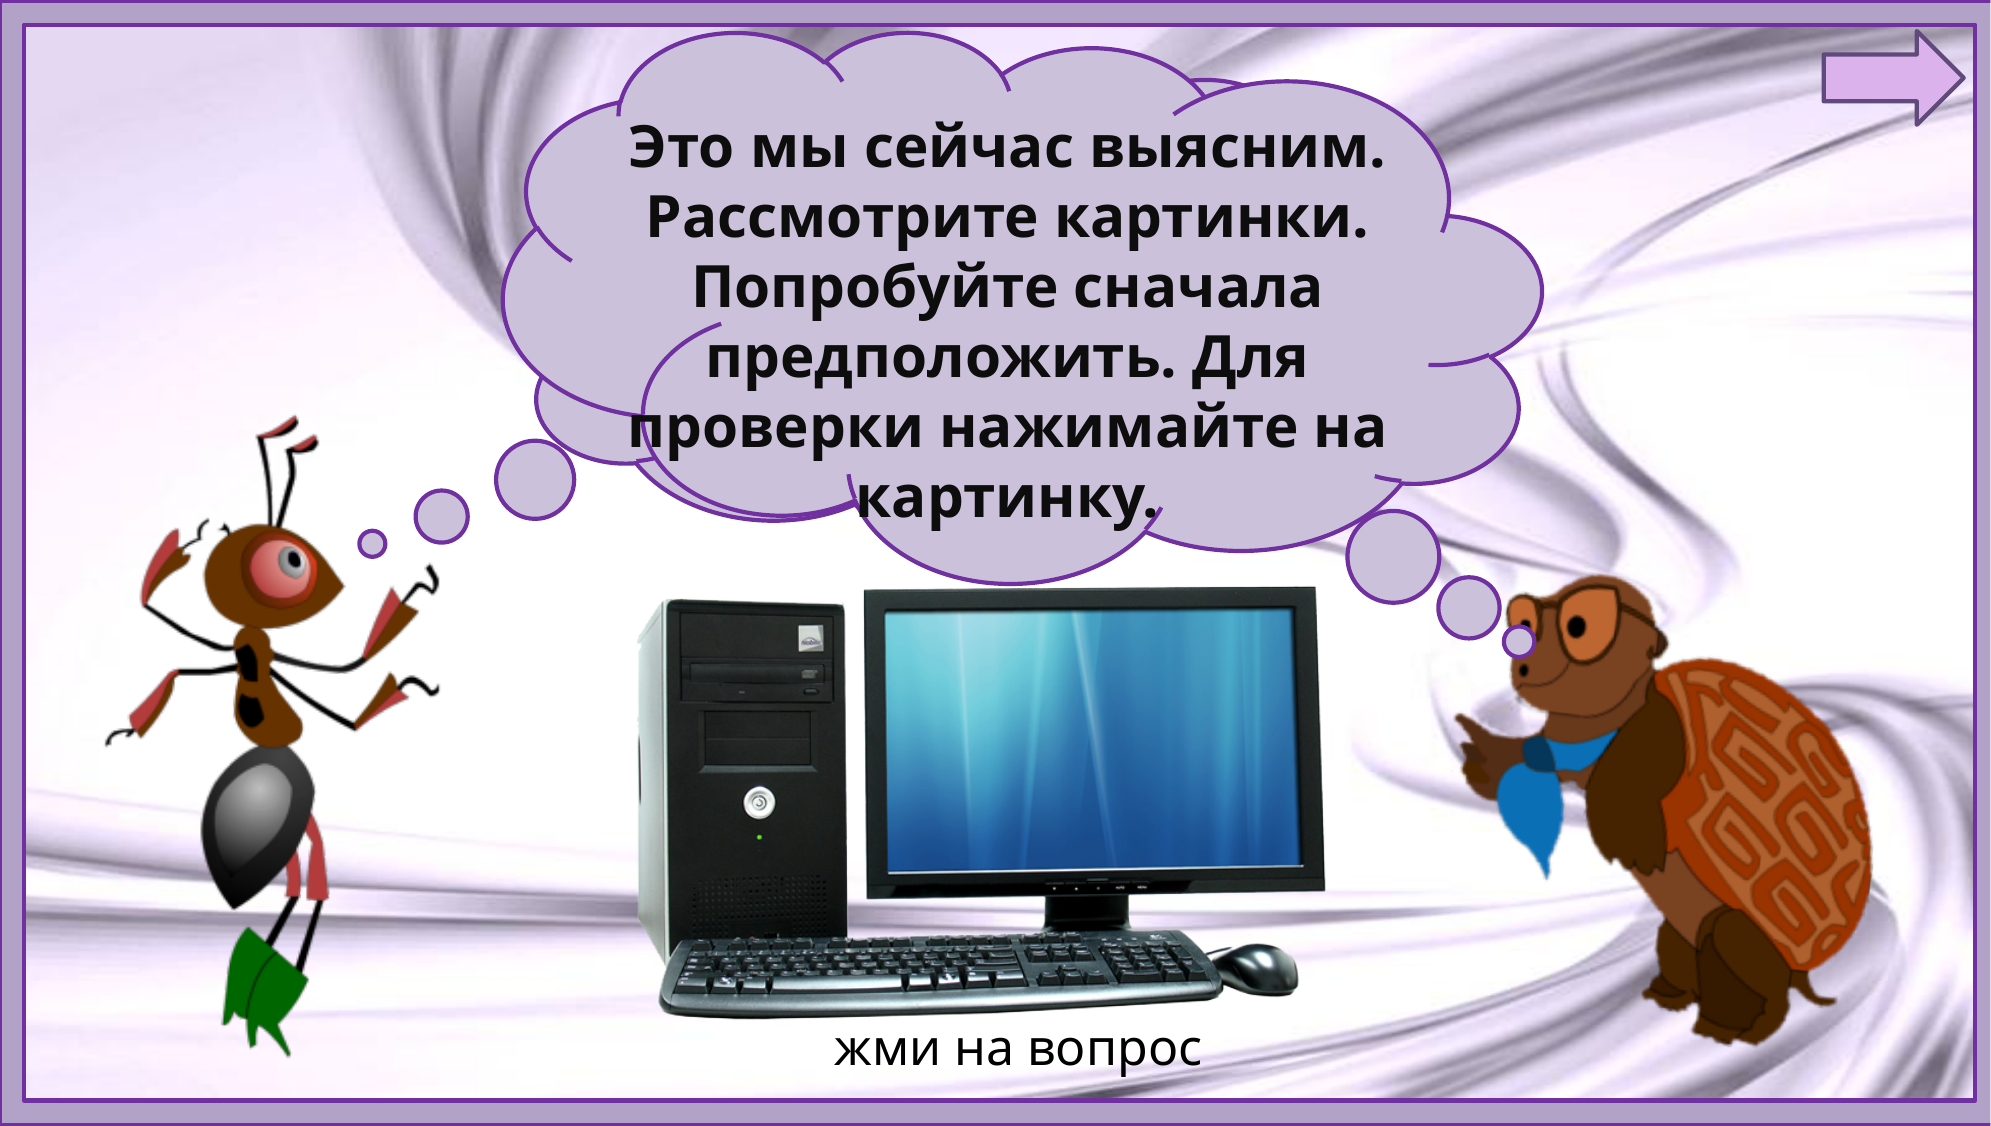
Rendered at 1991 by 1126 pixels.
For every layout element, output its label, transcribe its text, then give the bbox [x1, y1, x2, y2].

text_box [502, 30, 1542, 583]
text_box жми на вопрос [703, 1040, 1334, 1083]
text_box [1821, 29, 1966, 127]
picture [0, 27, 1973, 1124]
